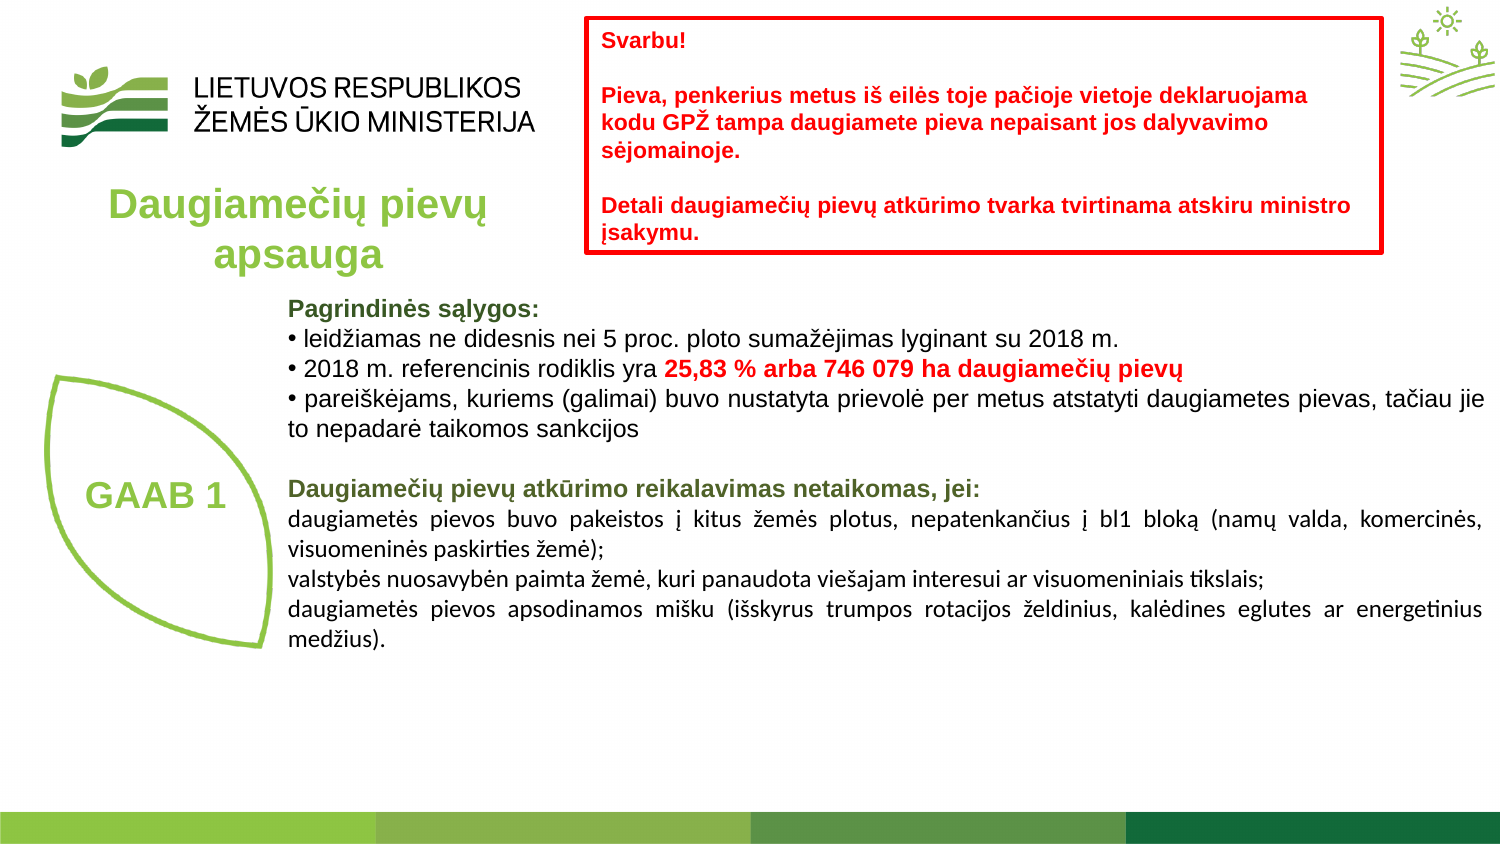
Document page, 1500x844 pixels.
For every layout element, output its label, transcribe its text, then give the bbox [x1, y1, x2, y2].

text_box Daugiamečių pievų apsauga​ [29, 169, 568, 285]
text_box Svarbu! Pieva, penkerius metus iš eilės toje pačioje vietoje deklaruojama kodu GPŽ tampa daugiamete pieva nepaisant jos dalyvavimo sėjomainoje. Detali daugiamečių pievų atkūrimo tvarka tvirtinama atskiru ministro įsakymu. [586, 18, 1382, 253]
text_box Pagrindinės sąlygos:​ leidžiamas ne didesnis nei 5 proc. ploto sumažėjimas lyginant su 2018 m.​ 2018 m. referencinis rodiklis yra 25,83 % arba 746 079 ha daugiamečių pievų pareiškėjams, kuriems (galimai) buvo nustatyta prievolė per metus atstatyti daugiametes pievas, tačiau jie to nepadarė taikomos sankcijos Daugiamečių pievų atkūrimo reikalavimas netaikomas, jei: daugiametės pievos buvo pakeistos į kitus žemės plotus, nepatenkančius į bl1 bloką (namų valda, komercinės, visuomeninės paskirties žemė); valstybės nuosavybėn paimta žemė, kuri panaudota viešajam interesui ar visuomeniniais tikslais; daugiametės pievos apsodinamos mišku (išskyrus trumpos rotacijos želdinius, kalėdines eglutes ar energetinius medžius). [272, 285, 1500, 690]
picture [0, 0, 1500, 844]
